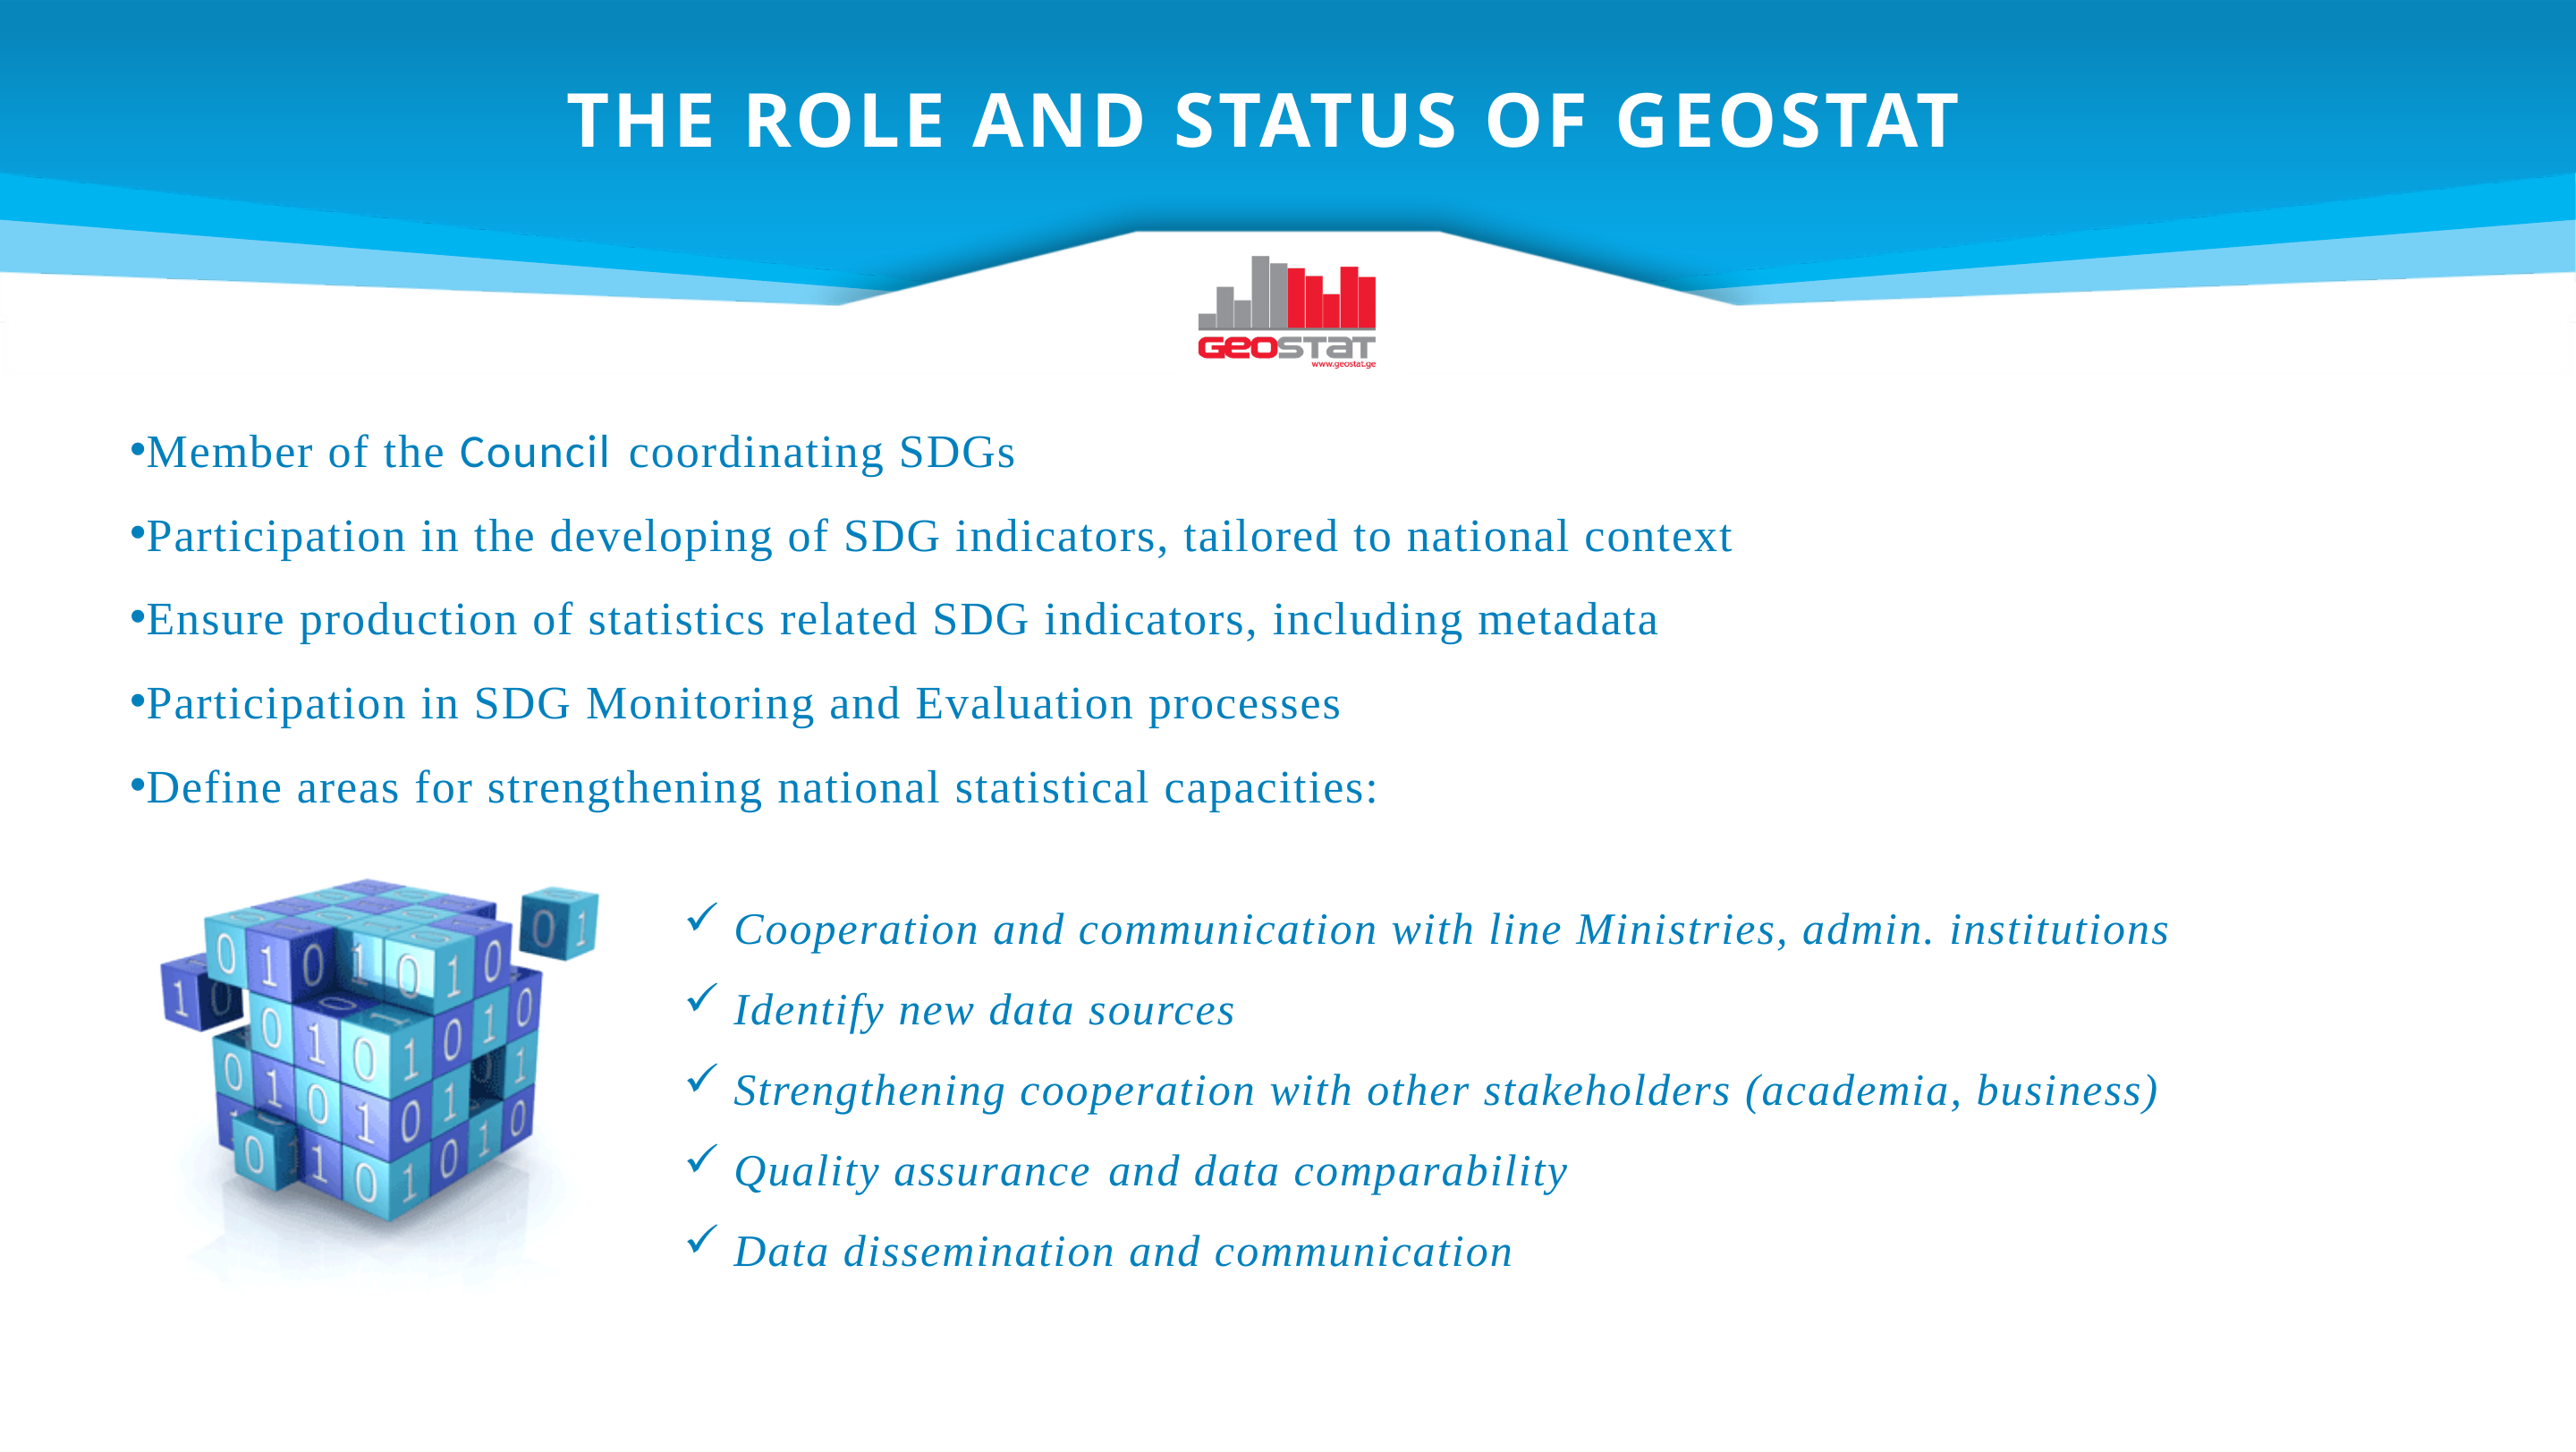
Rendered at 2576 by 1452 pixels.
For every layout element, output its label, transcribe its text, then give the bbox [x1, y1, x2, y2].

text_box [0, 164, 2576, 397]
picture [742, 1239, 760, 1263]
picture [1419, 93, 1453, 147]
text_box Member of the Council coordinating SDGs Participation in the developing of SDG indicators, tailored to national context Ensure production of statistics related SDG indicators, including metadata Participation in SDG Monitoring and Evaluation processes Define areas for strengthening national statistical capacities: [116, 397, 1814, 819]
picture [620, 94, 663, 146]
picture [911, 94, 940, 146]
picture [1619, 93, 1662, 147]
picture [800, 93, 850, 147]
picture [1311, 94, 1351, 146]
picture [1177, 93, 1211, 147]
picture [681, 94, 710, 146]
picture [1034, 94, 1080, 146]
picture [0, 866, 762, 1304]
picture [1784, 93, 1818, 147]
picture [750, 94, 790, 146]
picture [756, 1006, 762, 1022]
picture [1363, 94, 1405, 147]
picture [1826, 94, 1866, 146]
picture [1220, 94, 1259, 146]
picture [1918, 94, 1957, 146]
picture [568, 94, 607, 146]
picture [973, 94, 1022, 146]
picture [865, 94, 897, 146]
picture [1722, 93, 1772, 147]
picture [1488, 93, 1538, 147]
picture [741, 1158, 760, 1184]
picture [1260, 94, 1309, 146]
picture [1868, 94, 1917, 146]
picture [1554, 94, 1583, 146]
picture [1098, 94, 1141, 146]
text_box Cooperation and communication with line Ministries, admin. institutions Identify new data sources Strengthening cooperation with other stakeholders (academia, business) Quality assurance and data comparability Data dissemination and communication [762, 866, 2436, 1282]
picture [1680, 94, 1709, 146]
